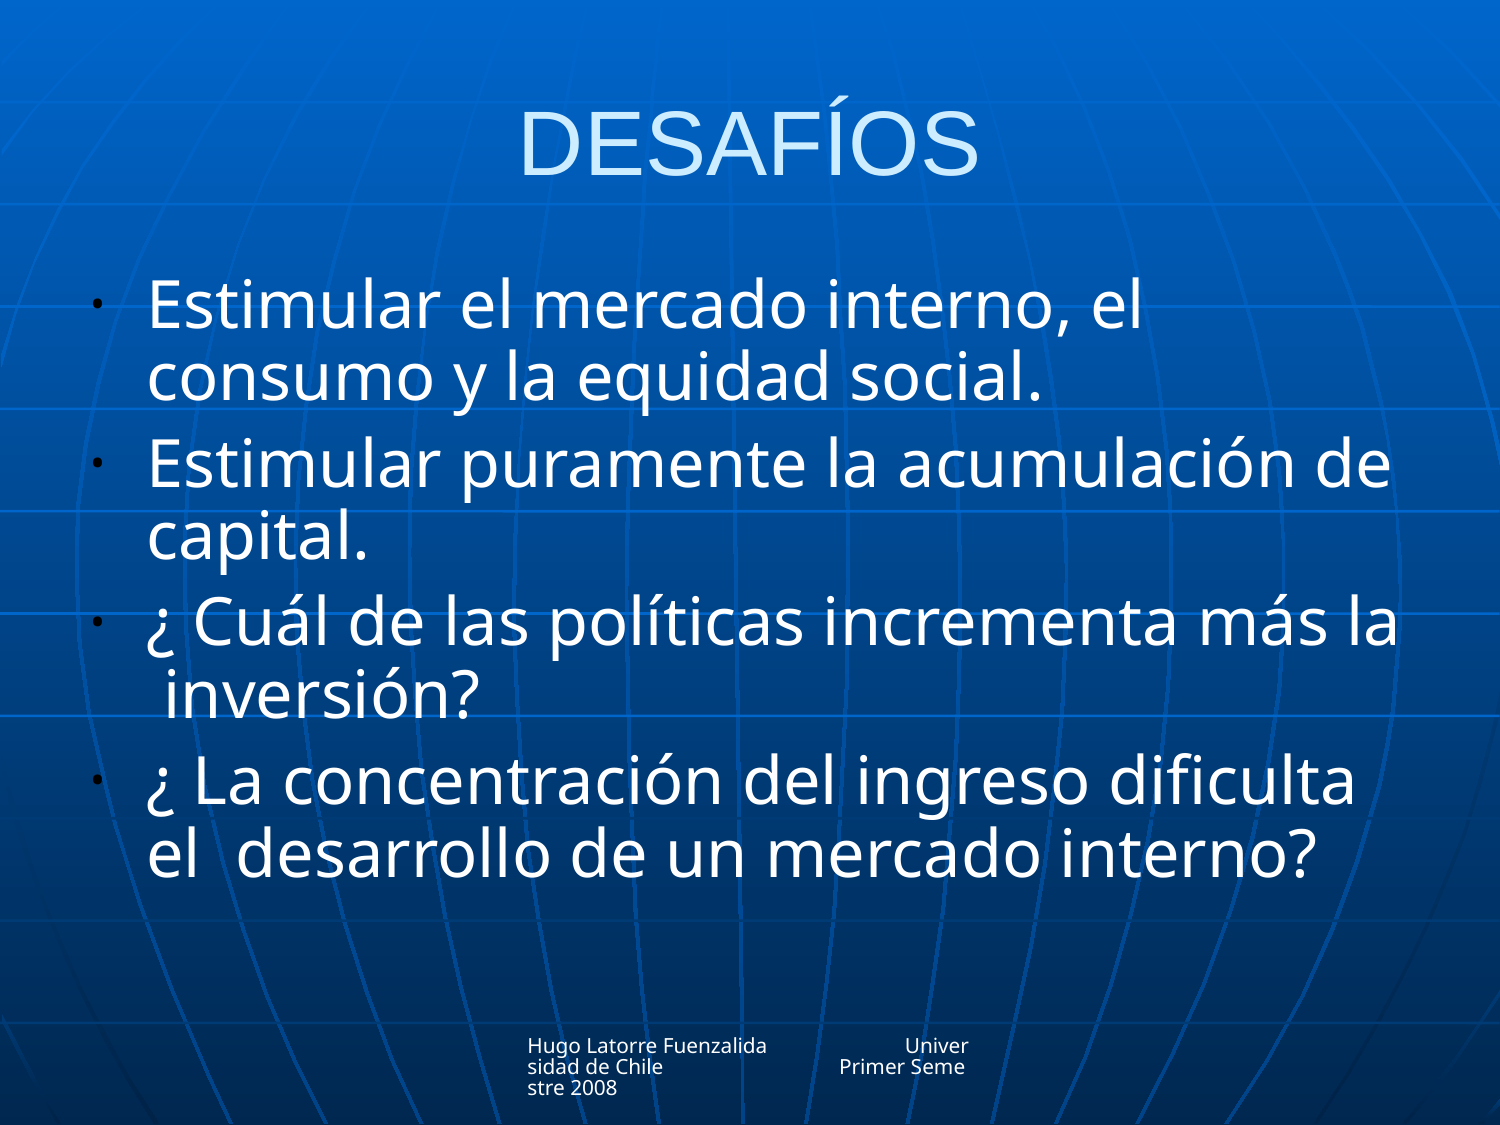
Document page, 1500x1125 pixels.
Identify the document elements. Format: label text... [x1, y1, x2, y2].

list Estimular el mercado interno, el consumo y la equidad social. Estimular puramente la acumulación de capital. ¿ Cuál de las políticas incrementa más la inversión? ¿ La concentración del ingreso dificulta el desarrollo de un mercado interno? [74, 262, 1426, 1006]
footer Hugo Latorre Fuenzalida Universidad de Chile Primer Semestre 2008 [512, 1024, 988, 1101]
title DESAFÍOS [74, 45, 1426, 233]
